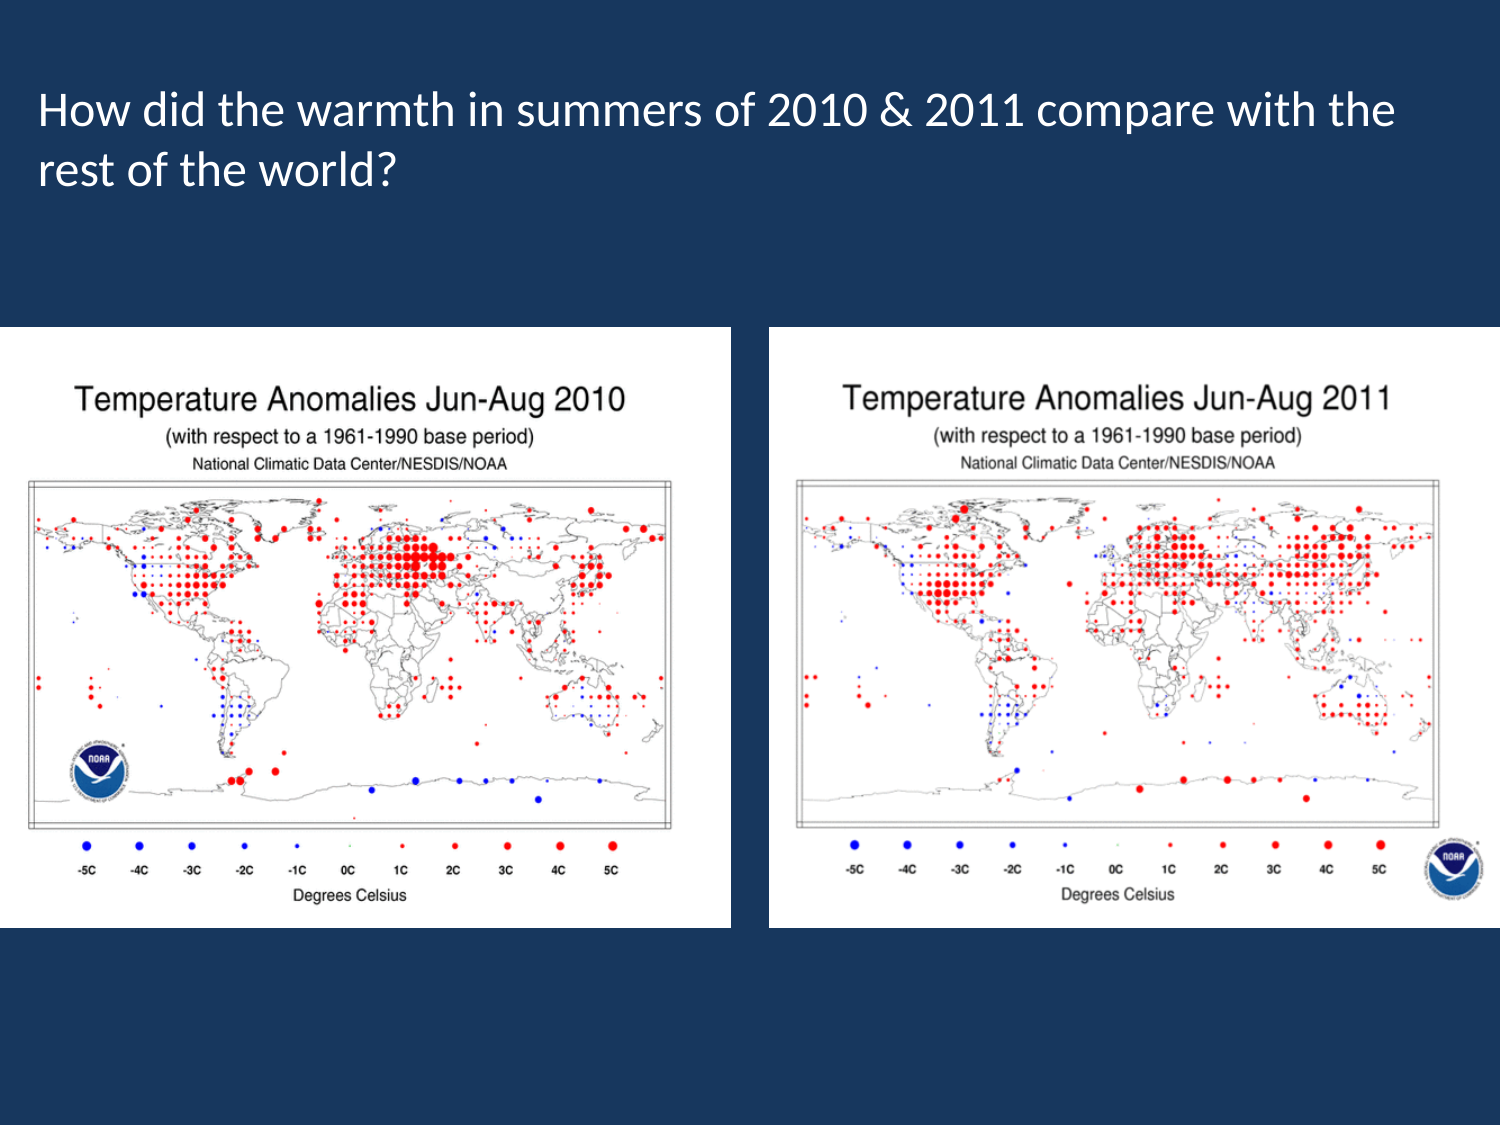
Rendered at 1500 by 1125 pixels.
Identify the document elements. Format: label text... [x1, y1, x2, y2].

picture [769, 327, 1500, 928]
text_box How did the warmth in summers of 2010 & 2011 compare with the rest of the world? [23, 69, 1478, 205]
picture [0, 327, 731, 928]
